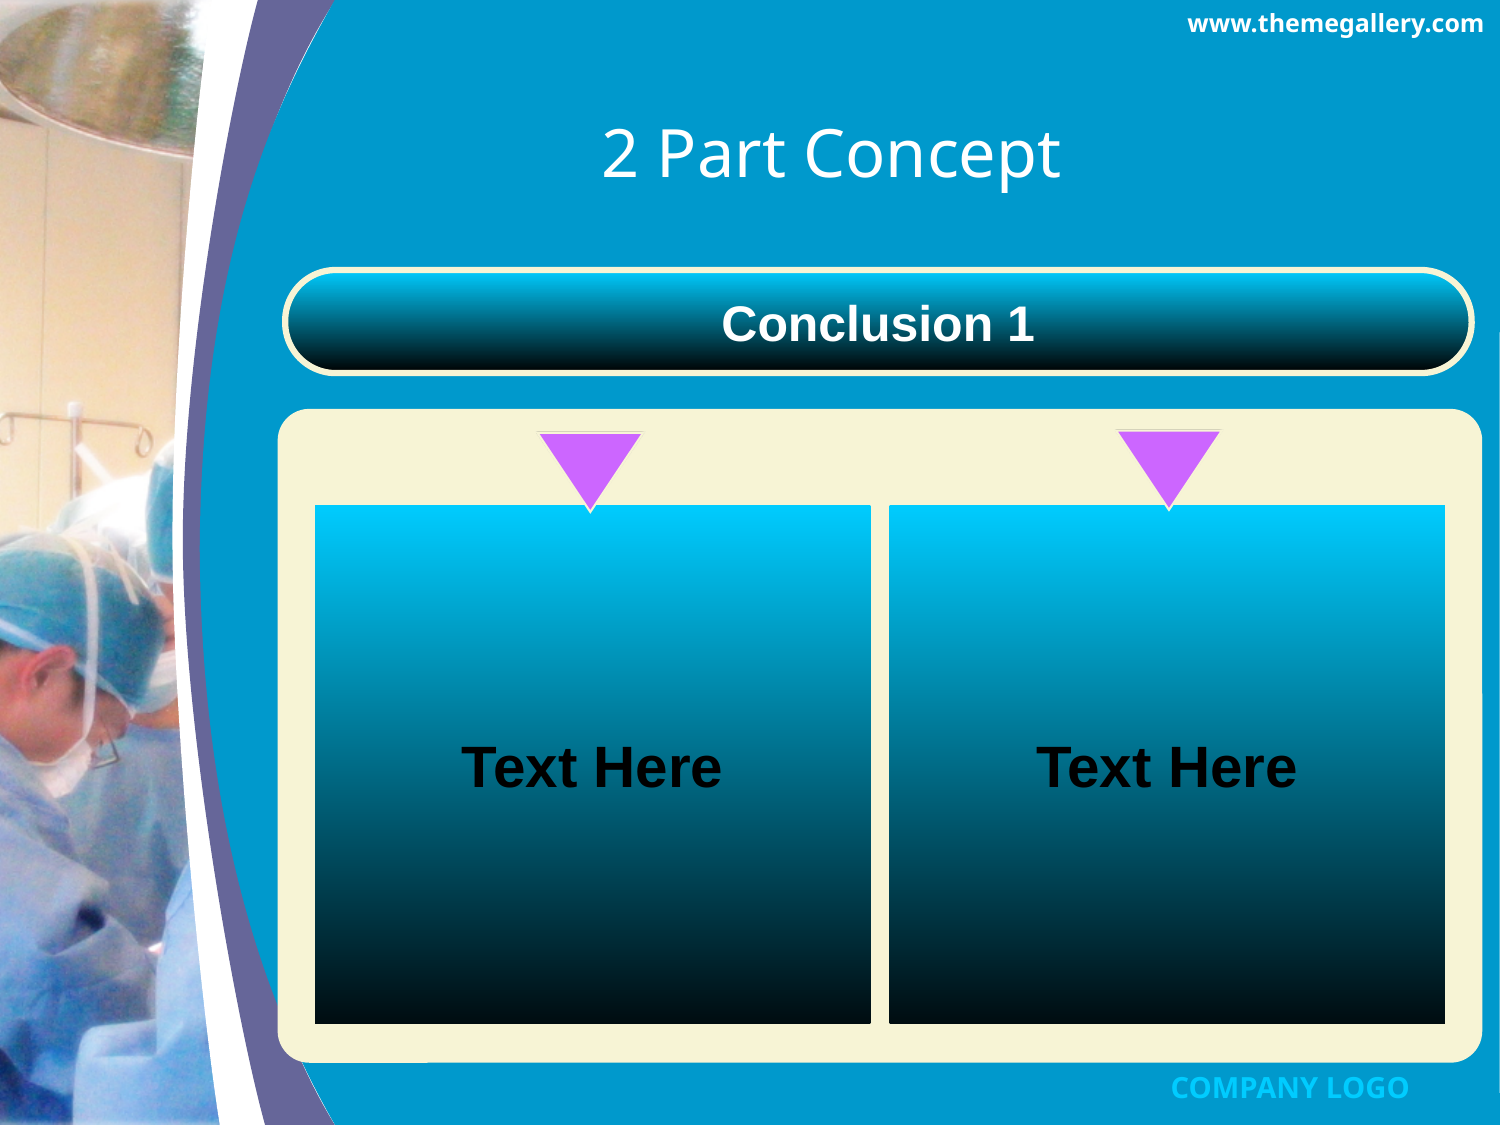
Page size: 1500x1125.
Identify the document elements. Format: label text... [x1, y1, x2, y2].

picture [283, 267, 1474, 376]
text_box [1116, 430, 1222, 510]
text_box Text Here [889, 505, 1445, 1024]
picture [0, 0, 219, 1125]
text_box Text Here [315, 505, 871, 1024]
title 2 Part Concept [218, 94, 1446, 209]
text_box [537, 432, 644, 512]
text_box [277, 408, 1483, 1063]
footer www.themegallery.com [873, 0, 1500, 48]
text_box Conclusion 1 [285, 270, 1472, 374]
